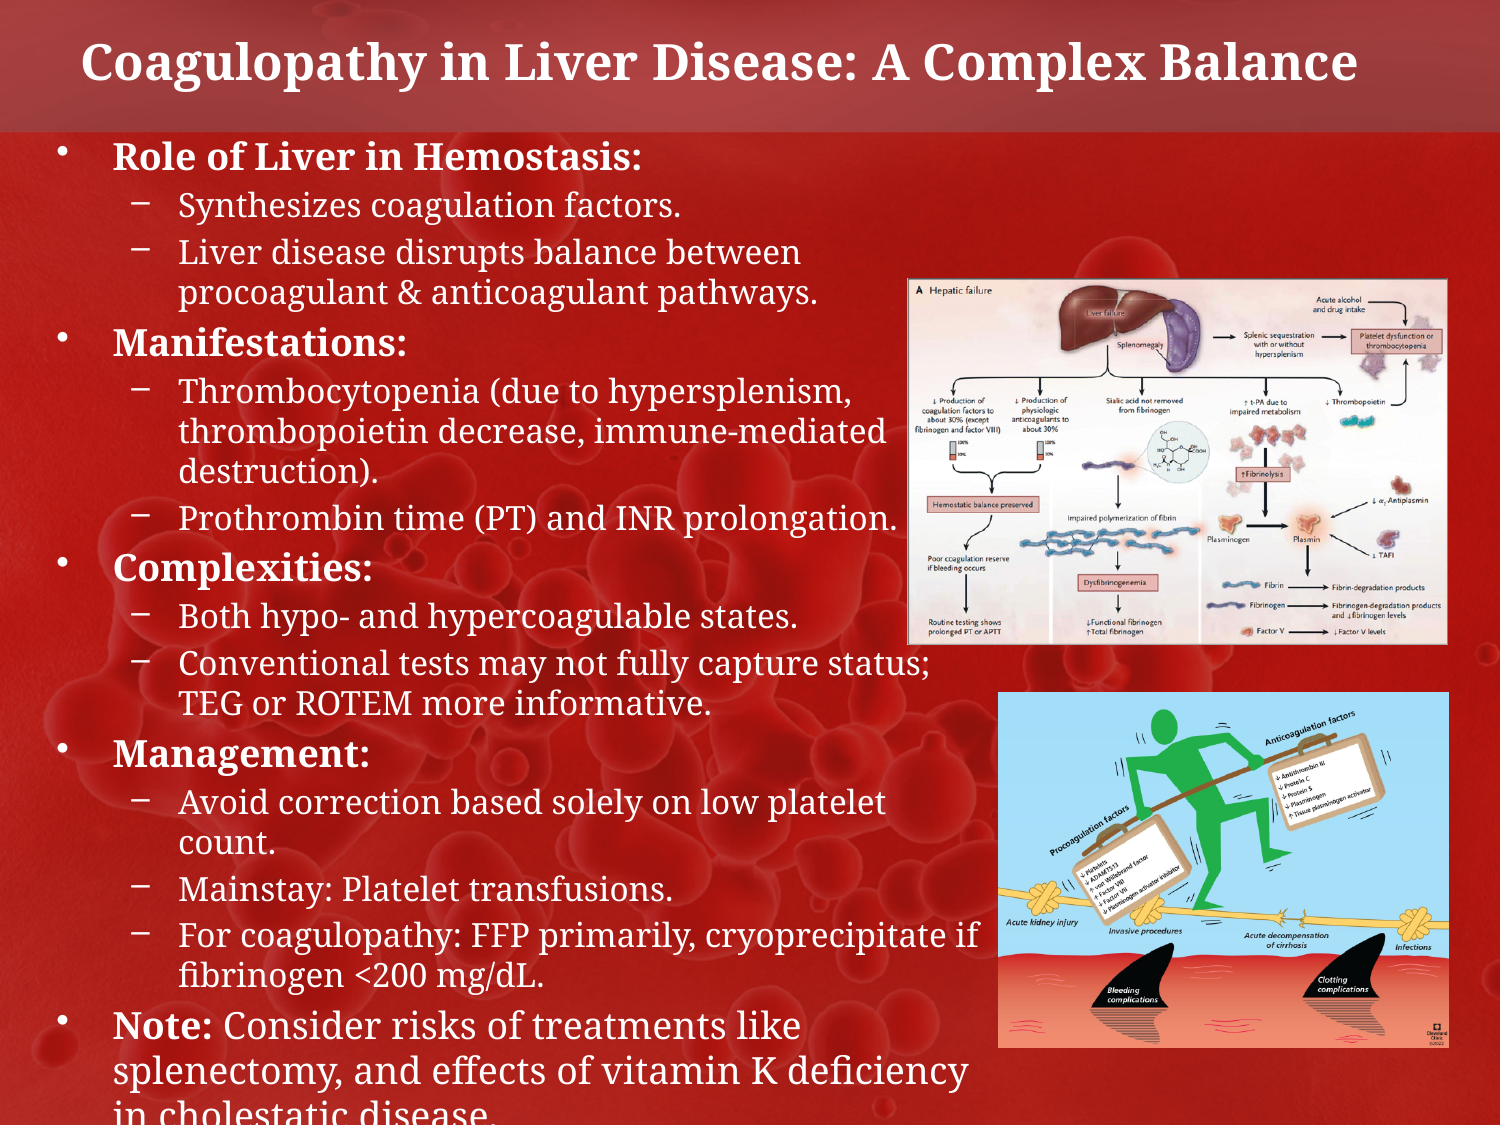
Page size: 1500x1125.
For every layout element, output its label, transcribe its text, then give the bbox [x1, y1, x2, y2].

title Coagulopathy in Liver Disease: A Complex Balance [64, 18, 1448, 103]
list Role of Liver in Hemostasis: Synthesizes coagulation factors. Liver disease disrupts balance between procoagulant & anticoagulant pathways. Manifestations: Thrombocytopenia (due to hypersplenism, thrombopoietin decrease, immune-mediated destruction). Prothrombin time (PT) and INR prolongation. Complexities: Both hypo- and hypercoagulable states. Conventional tests may not fully capture status; TEG or ROTEM more informative. Management: Avoid correction based solely on low platelet count. Mainstay: Platelet transfusions. For coagulopathy: FFP primarily, cryoprecipitate if fibrinogen <200 mg/dL. Note: Consider risks of treatments like splenectomy, and effects of vitamin K deficiency in cholestatic disease. [41, 125, 999, 1036]
picture [0, 0, 1500, 1125]
